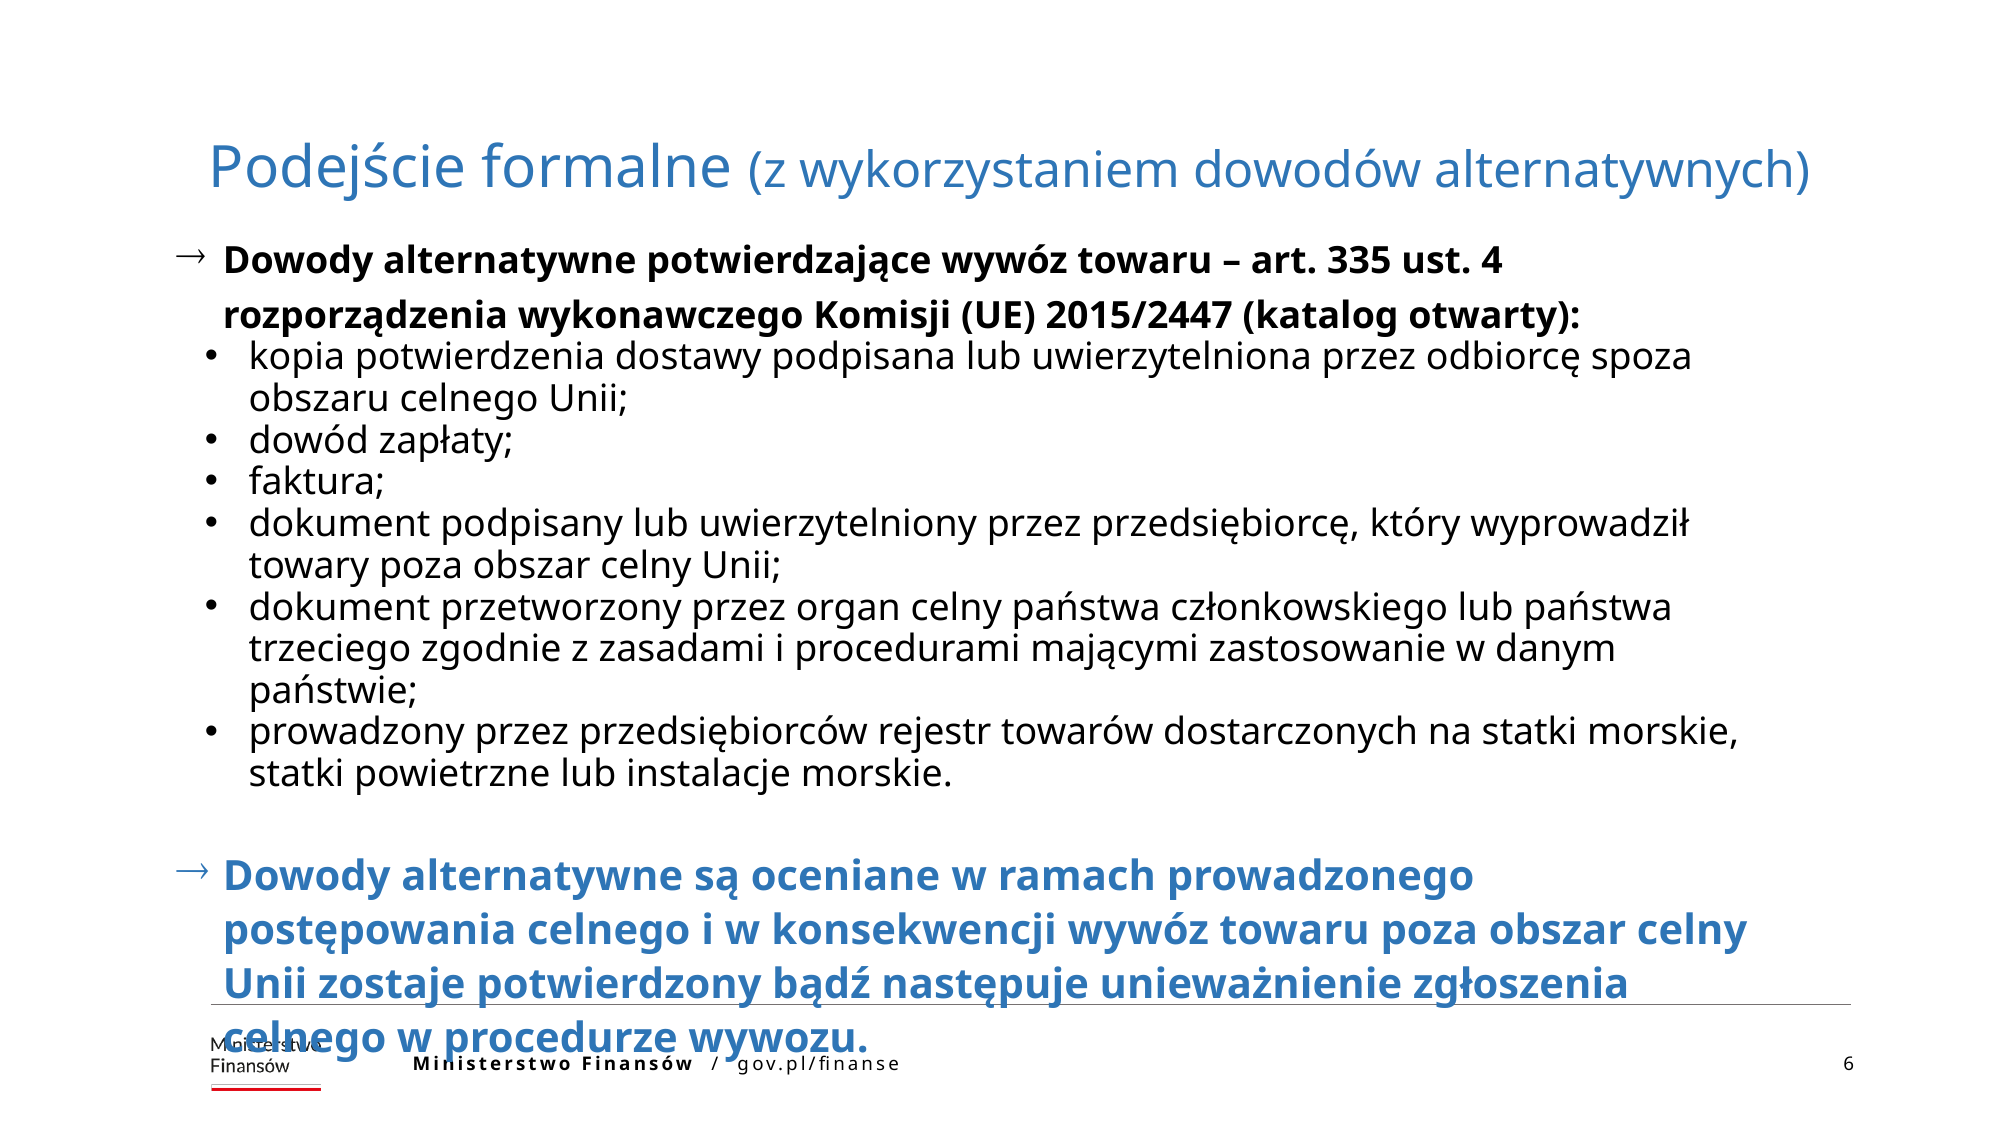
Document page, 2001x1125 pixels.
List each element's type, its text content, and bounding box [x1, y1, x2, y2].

picture [196, 1069, 347, 1106]
text_box Podejście formalne (z wykorzystaniem dowodów alternatywnych) [194, 117, 1835, 207]
text_box Dowody alternatywne potwierdzające wywóz towaru – art. 335 ust. 4 rozporządzenia wykonawczego Komisji (UE) 2015/2447 (katalog otwarty): kopia potwierdzenia dostawy podpisana lub uwierzytelniona przez odbiorcę spoza obszaru celnego Unii; dowód zapłaty; faktura; dokument podpisany lub uwierzytelniony przez przedsiębiorcę, który wyprowadził towary poza obszar celny Unii; dokument przetworzony przez organ celny państwa członkowskiego lub państwa trzeciego zgodnie z zasadami i procedurami mającymi zastosowanie w danym państwie; prowadzony przez przedsiębiorców rejestr towarów dostarczonych na statki morskie, statki powietrzne lub instalacje morskie. Dowody alternatywne są oceniane w ramach prowadzonego postępowania celnego i w konsekwencji wywóz towaru poza obszar celny Unii zostaje potwierdzony bądź następuje unieważnienie zgłoszenia celnego w procedurze wywozu. [161, 219, 1792, 1069]
